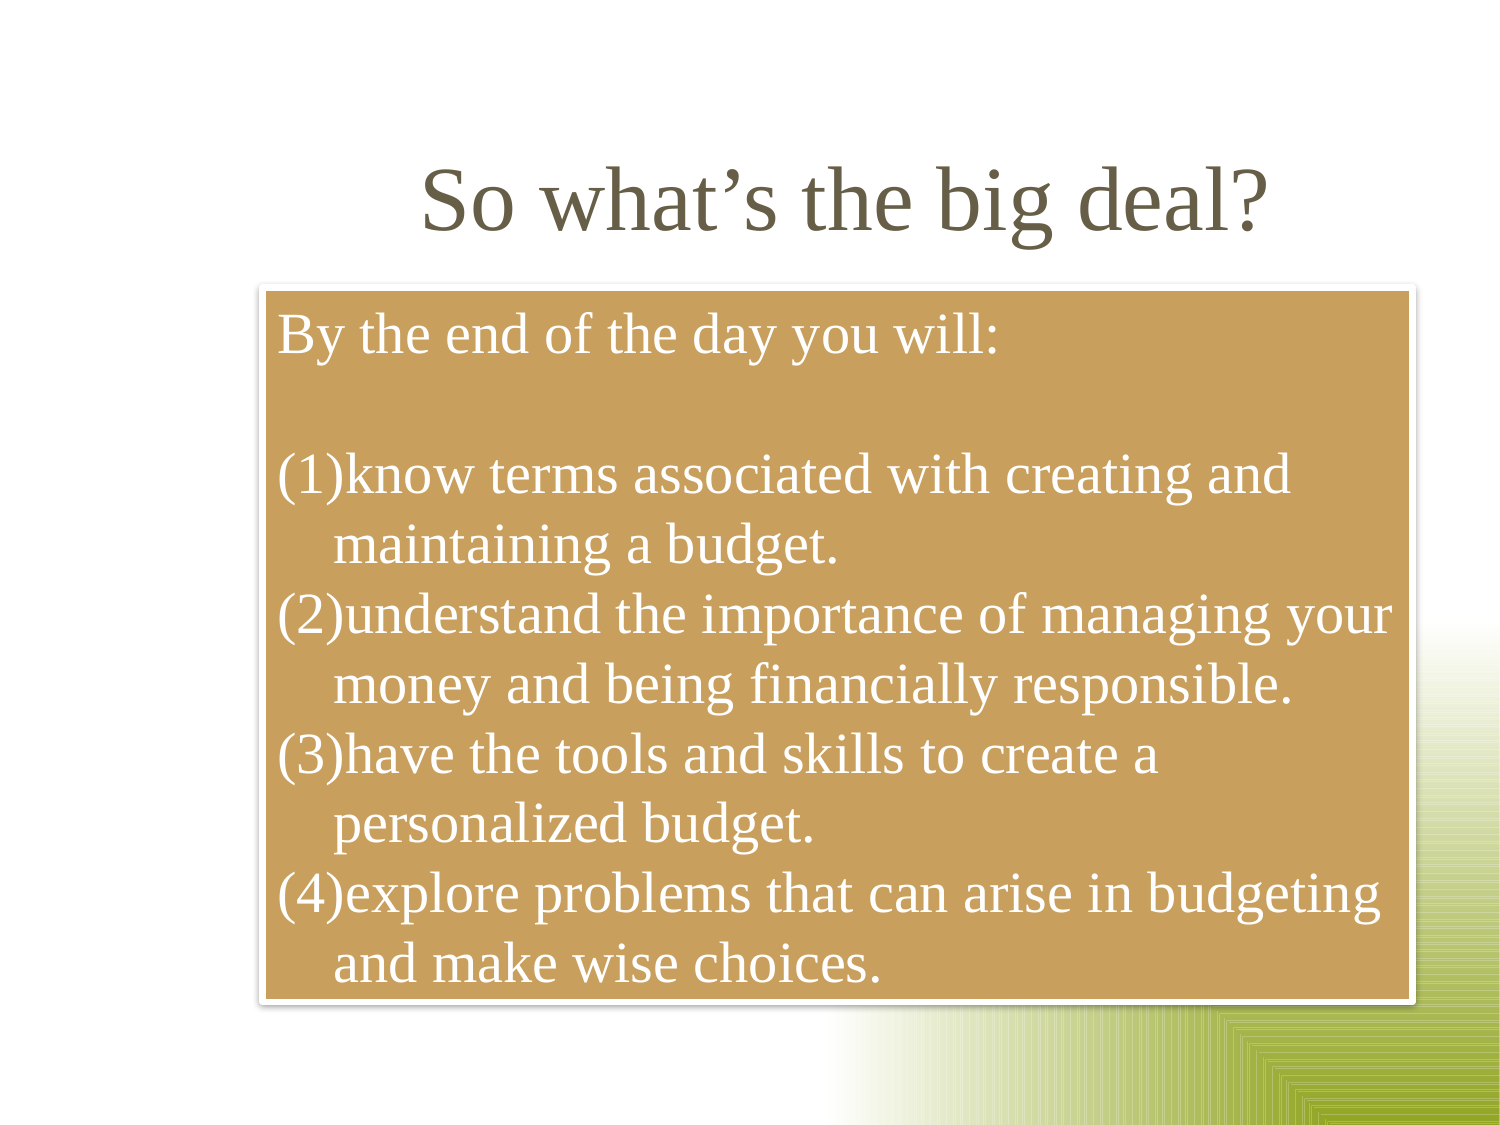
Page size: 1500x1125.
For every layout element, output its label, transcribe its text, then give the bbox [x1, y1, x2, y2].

text_box By the end of the day you will: know terms associated with creating and maintaining a budget. understand the importance of managing your money and being financially responsible. have the tools and skills to create a personalized budget. explore problems that can arise in budgeting and make wise choices. [259, 284, 1416, 1005]
title So what’s the big deal? [208, 99, 1484, 288]
